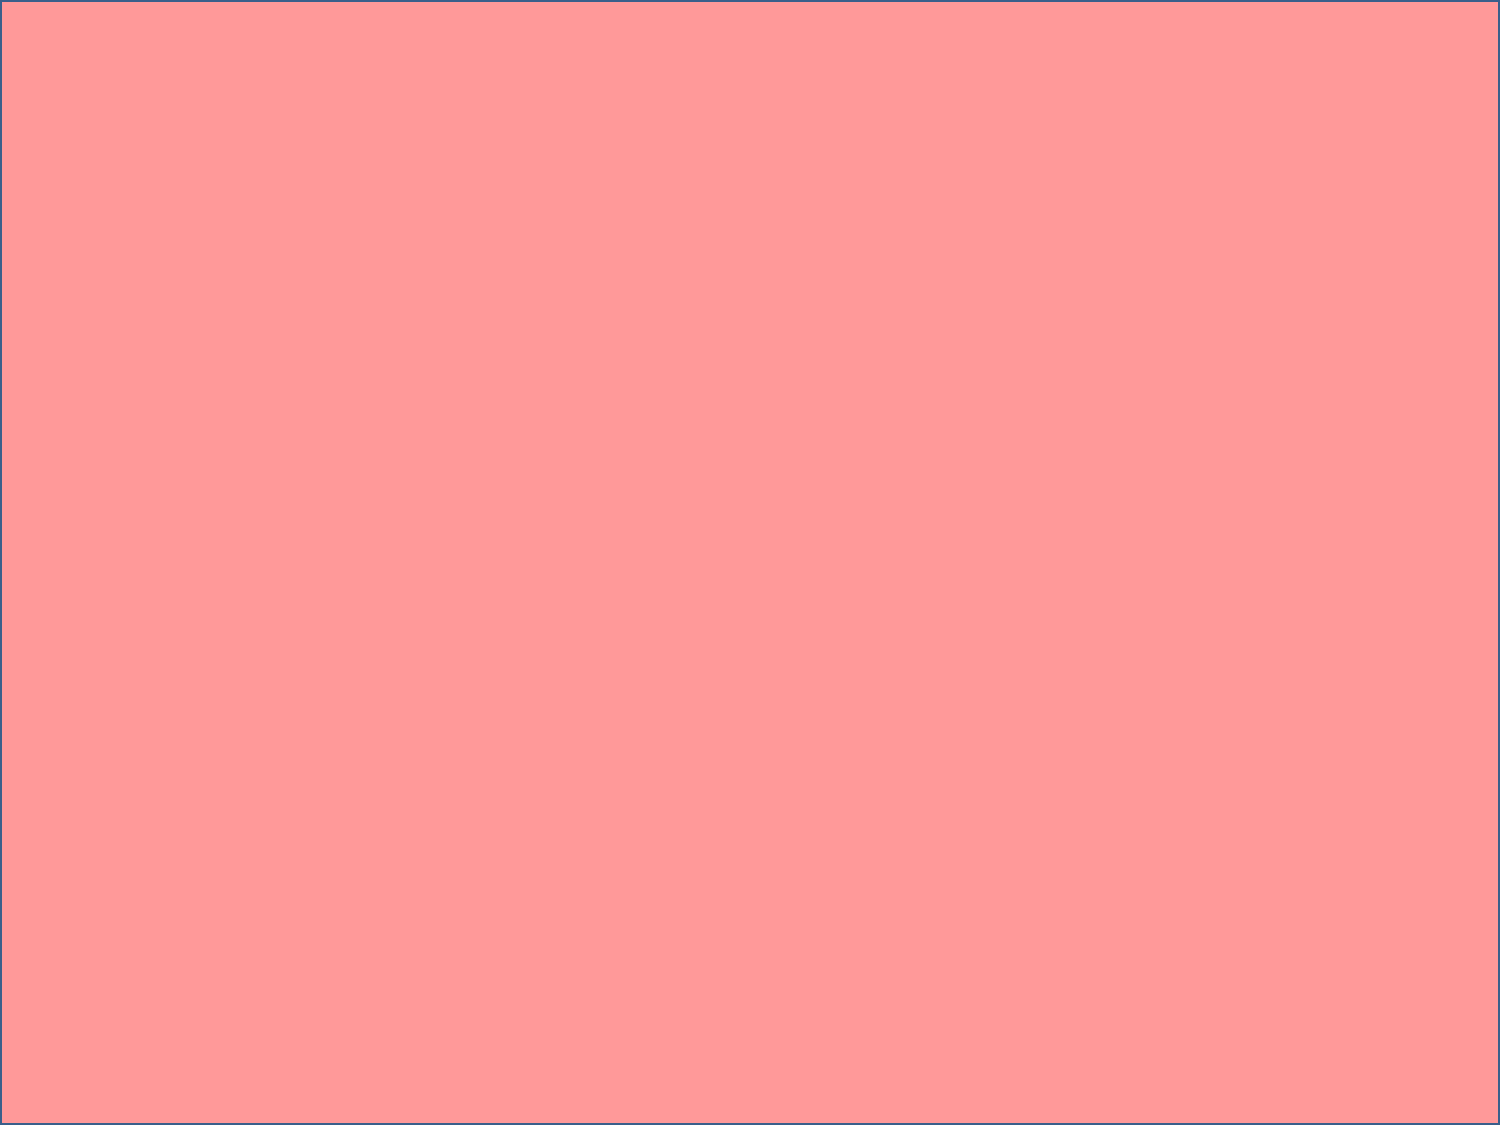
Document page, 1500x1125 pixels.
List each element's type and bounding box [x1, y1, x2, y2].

text_box [0, 0, 1500, 1125]
